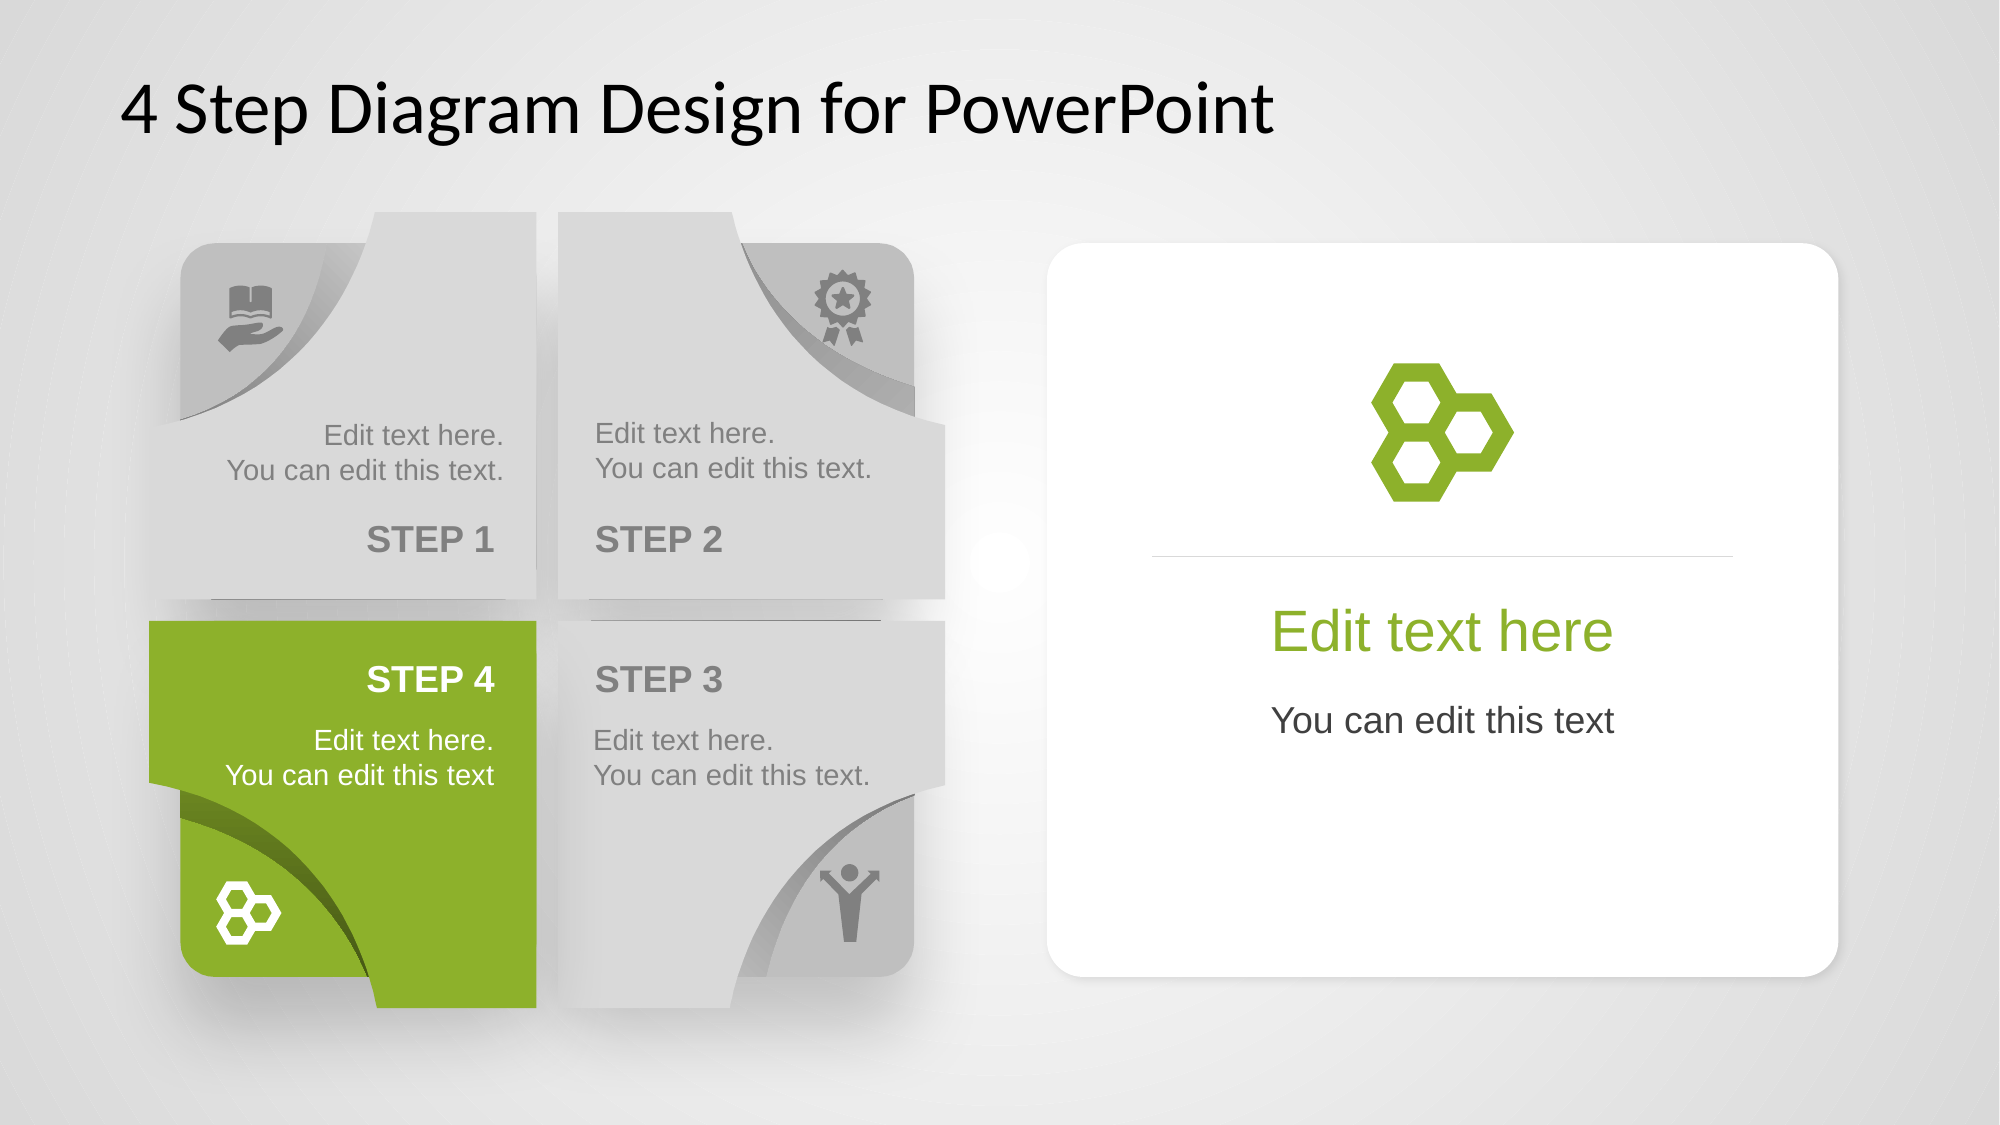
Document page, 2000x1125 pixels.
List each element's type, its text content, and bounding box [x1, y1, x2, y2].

text_box Edit text here. You can edit this text. [578, 714, 911, 799]
text_box You can edit this text [1152, 688, 1734, 749]
text_box [209, 243, 365, 409]
text_box [742, 243, 915, 416]
text_box [767, 796, 915, 977]
text_box Edit text here. You can edit this text [207, 713, 510, 799]
text_box [180, 243, 326, 419]
text_box [743, 243, 915, 386]
text_box [180, 791, 368, 977]
text_box Edit text here. You can edit this text. [580, 406, 913, 492]
text_box [180, 818, 367, 977]
text_box STEP 4 [176, 647, 510, 708]
text_box [558, 212, 946, 600]
text_box [558, 620, 946, 1009]
text_box [216, 881, 282, 945]
title 4 Step Diagram Design for PowerPoint [99, 45, 1900, 162]
text_box Edit text here. You can edit this text. [187, 409, 520, 494]
text_box Edit text here [1105, 585, 1780, 671]
text_box [149, 620, 537, 1009]
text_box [819, 863, 880, 943]
text_box STEP 3 [580, 647, 913, 708]
text_box [738, 799, 905, 977]
text_box [1371, 363, 1515, 502]
text_box STEP 2 [580, 507, 916, 568]
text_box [814, 269, 872, 347]
text_box [149, 212, 537, 600]
text_box [1044, 241, 1841, 980]
text_box STEP 1 [174, 507, 510, 568]
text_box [217, 285, 284, 353]
